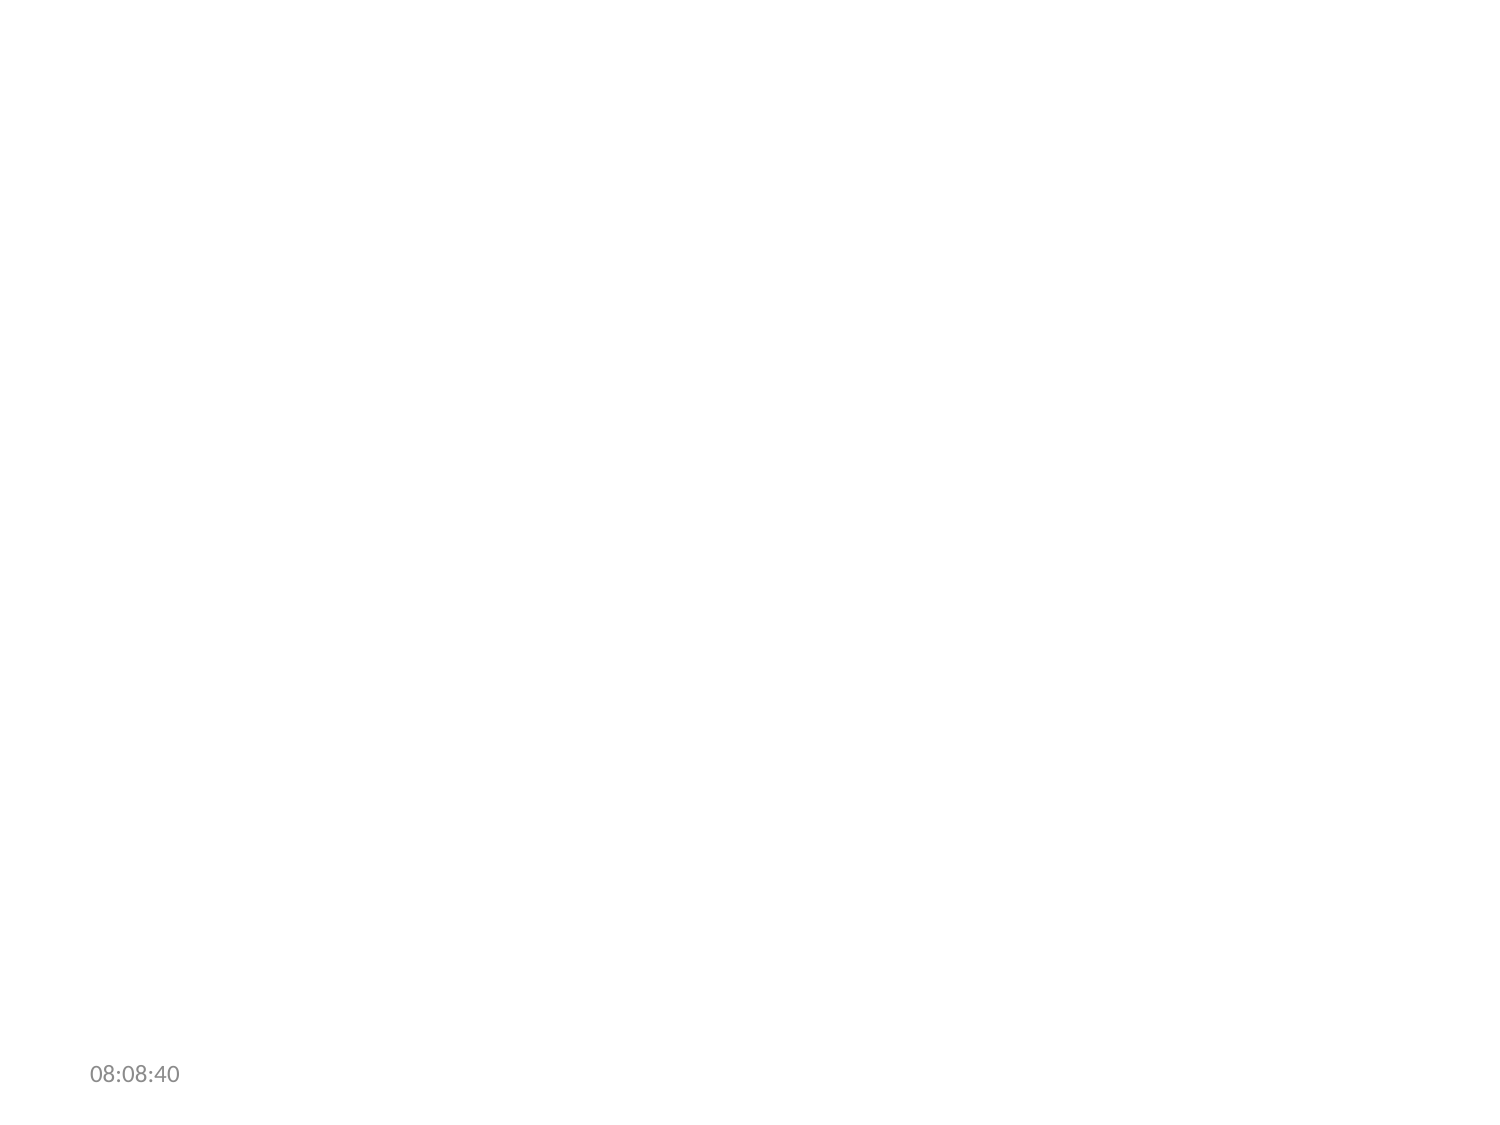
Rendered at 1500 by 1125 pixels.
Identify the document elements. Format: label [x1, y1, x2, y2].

slide_number [75, 1042, 425, 1103]
